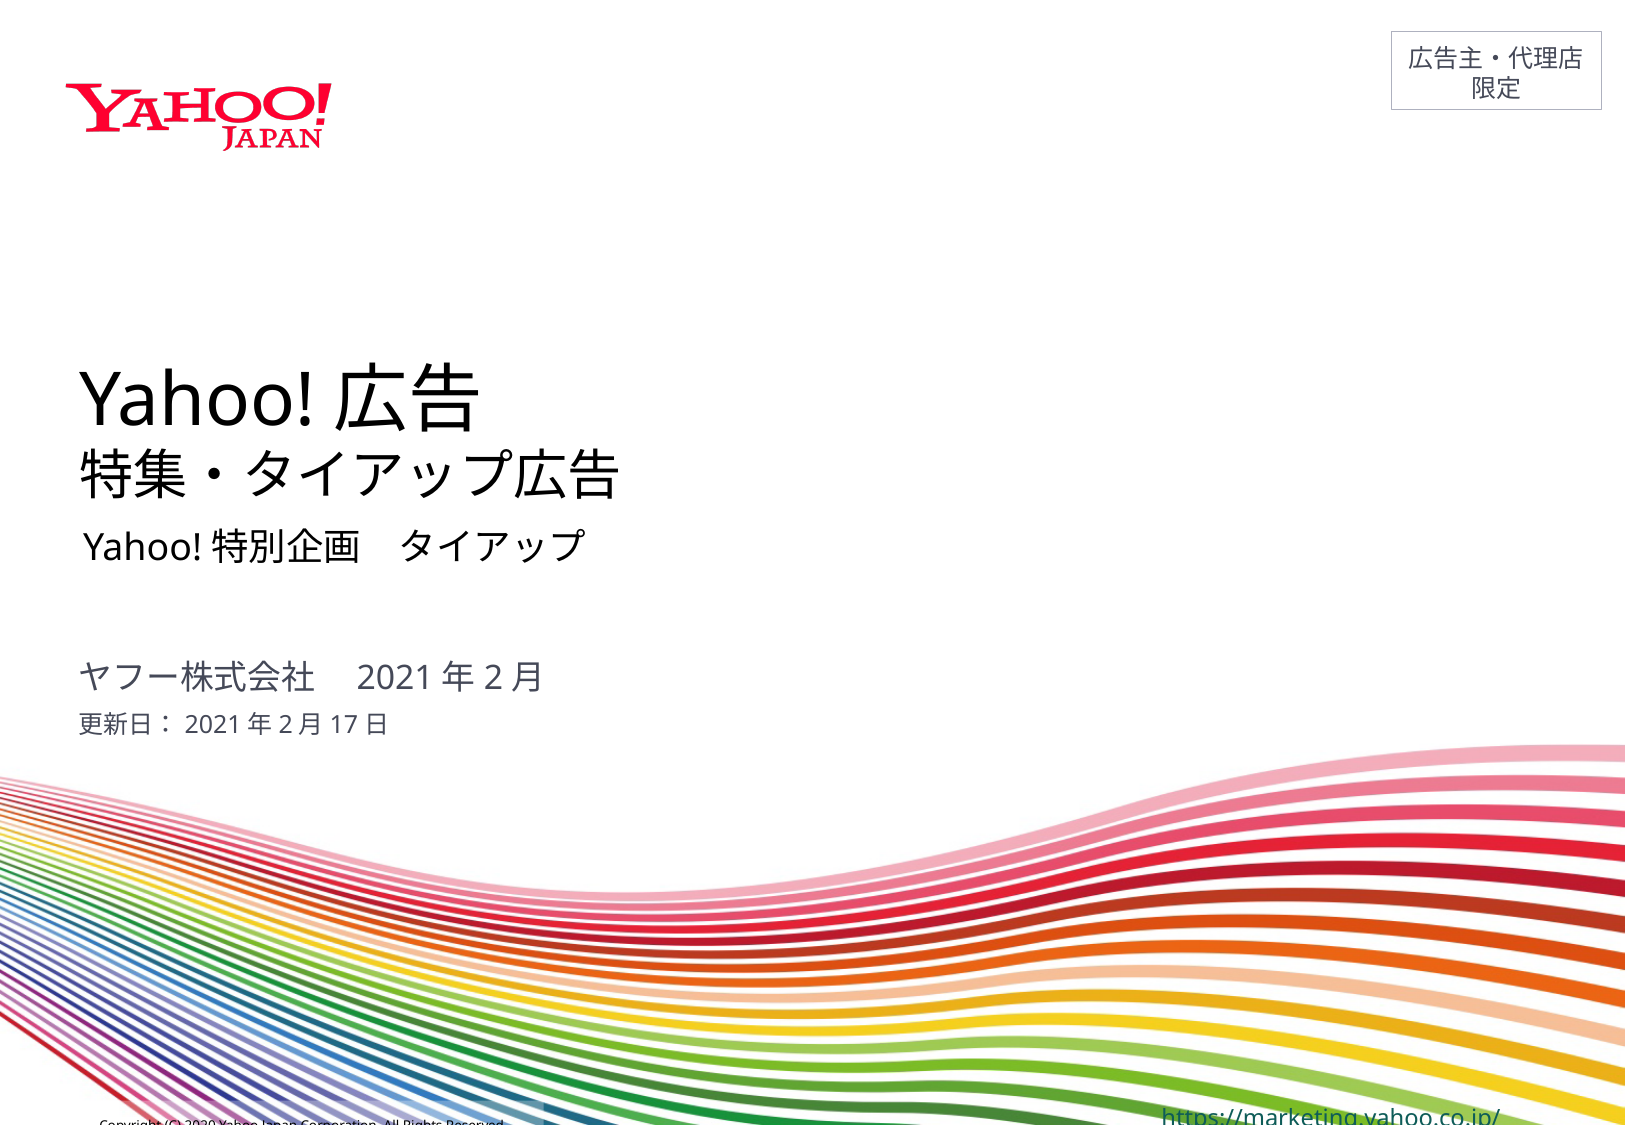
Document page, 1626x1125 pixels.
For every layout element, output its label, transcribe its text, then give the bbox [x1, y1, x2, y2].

picture [39, 66, 358, 165]
text_box Yahoo!特別企画 タイアップ [68, 515, 907, 575]
text_box ヤフー株式会社 2021年2月 更新日：2021年2月17日 [63, 646, 650, 740]
picture [0, 743, 1625, 1125]
text_box Yahoo!広告 特集・タイアップ広告 [64, 343, 1545, 513]
